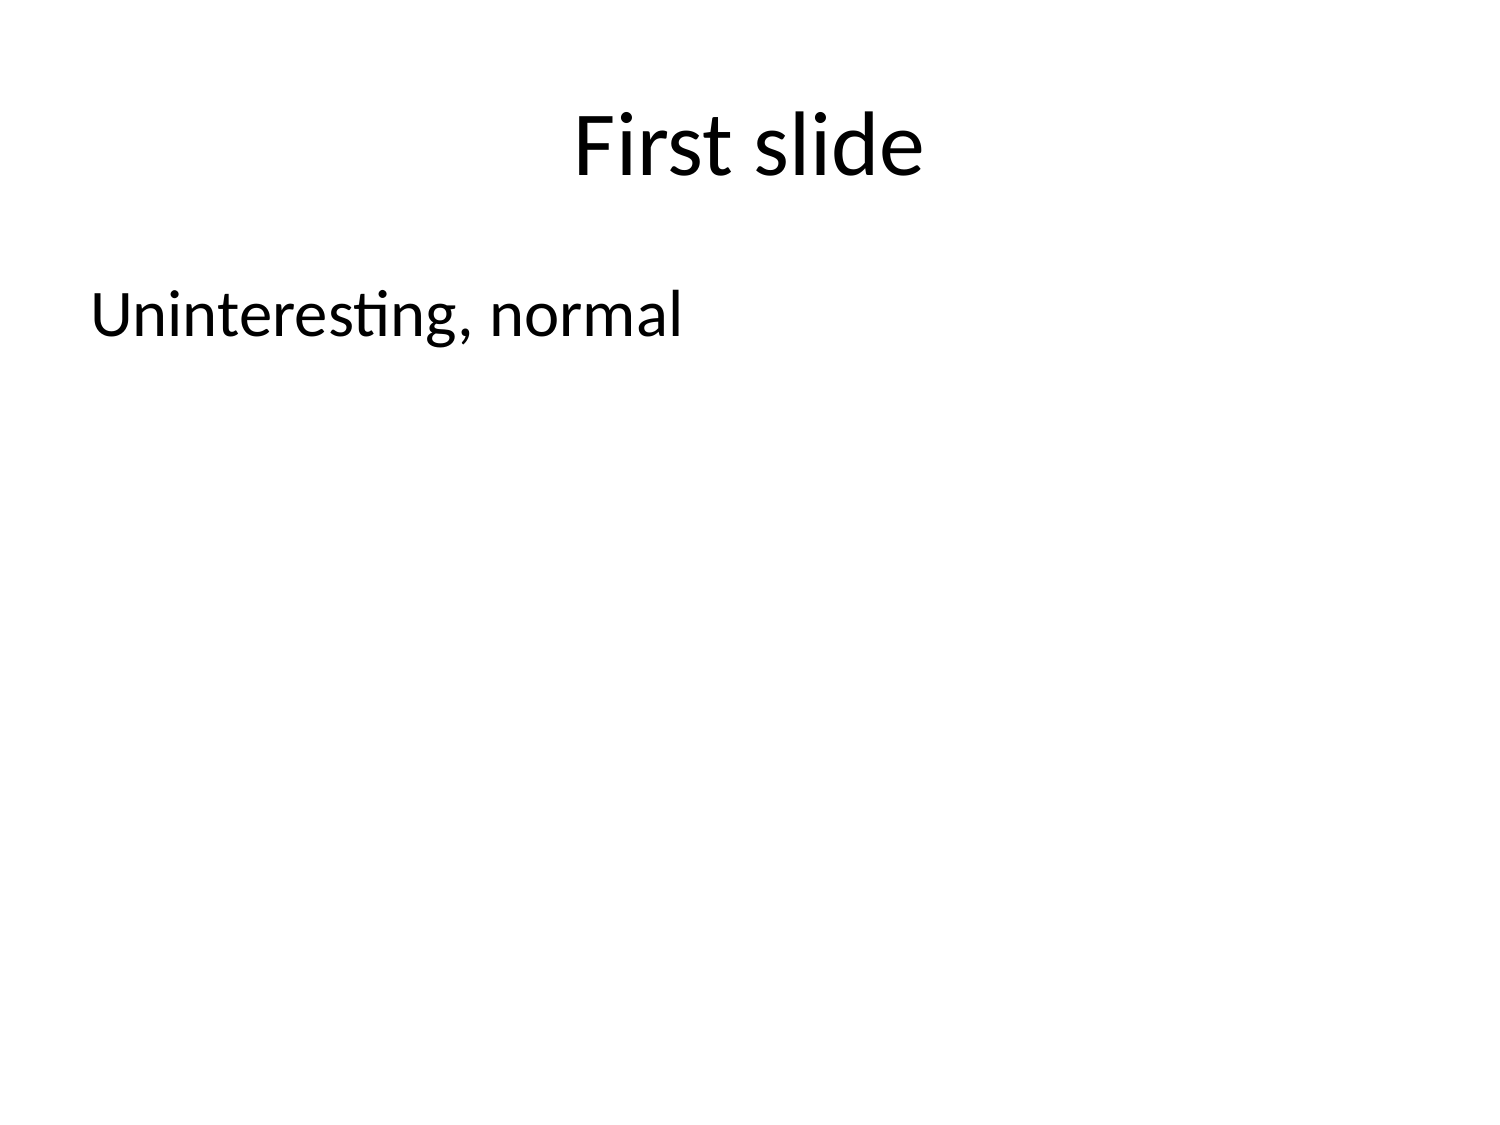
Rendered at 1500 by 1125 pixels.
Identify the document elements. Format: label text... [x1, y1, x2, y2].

title First slide [75, 45, 1425, 233]
list Uninteresting, normal [75, 262, 1425, 1005]
